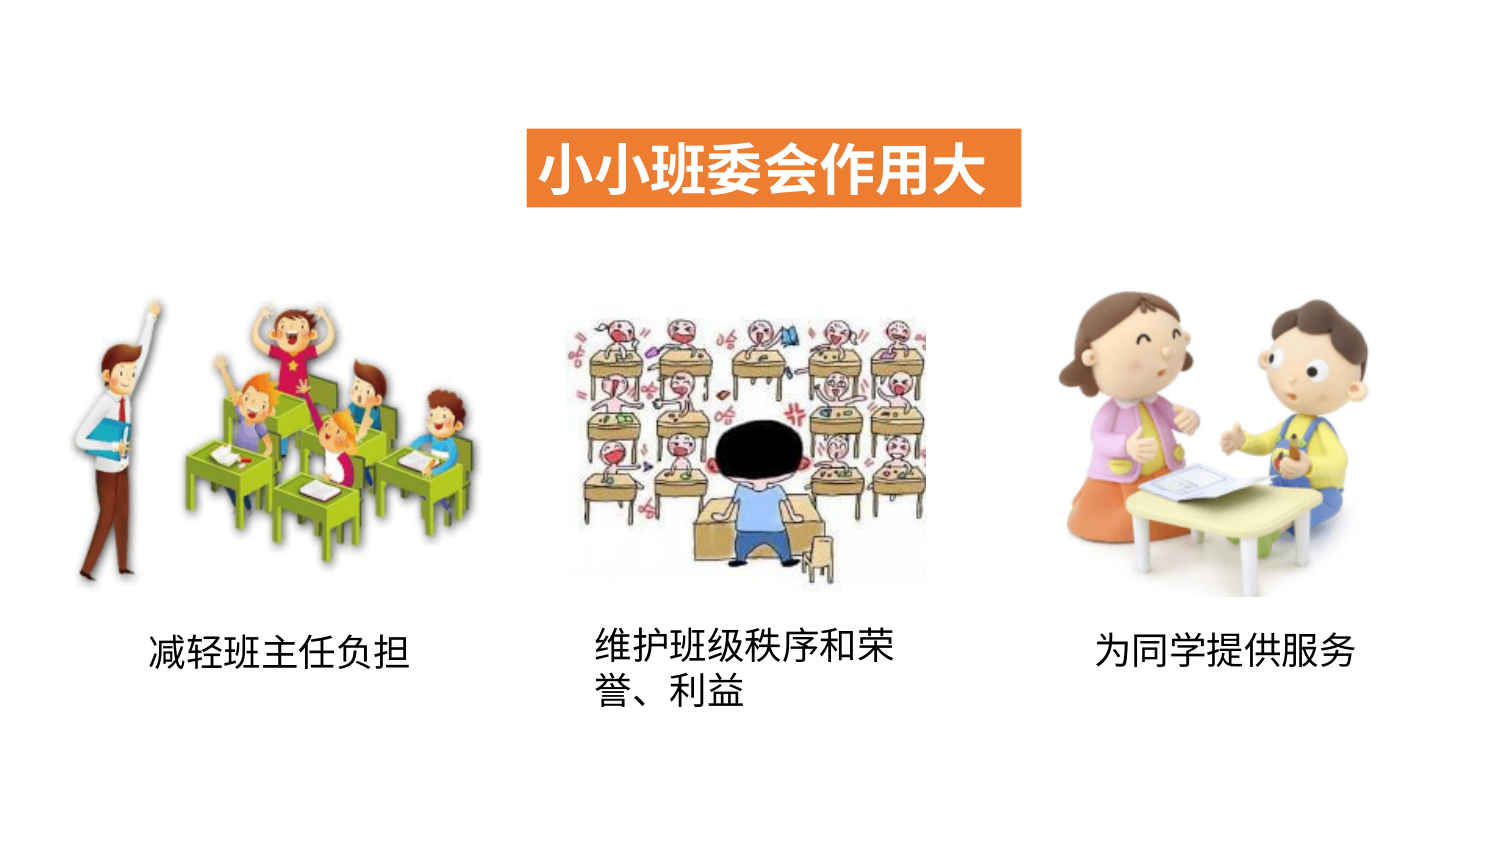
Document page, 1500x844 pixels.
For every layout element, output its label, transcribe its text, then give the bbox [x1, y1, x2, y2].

text_box 减轻班主任负担 [137, 623, 461, 680]
picture [516, 280, 926, 597]
picture [30, 283, 510, 605]
text_box 小小班委会作用大 [526, 128, 1022, 208]
picture [1008, 243, 1427, 597]
text_box 维护班级秩序和荣誉、利益 [583, 616, 956, 718]
text_box 为同学提供服务 [1083, 621, 1388, 678]
